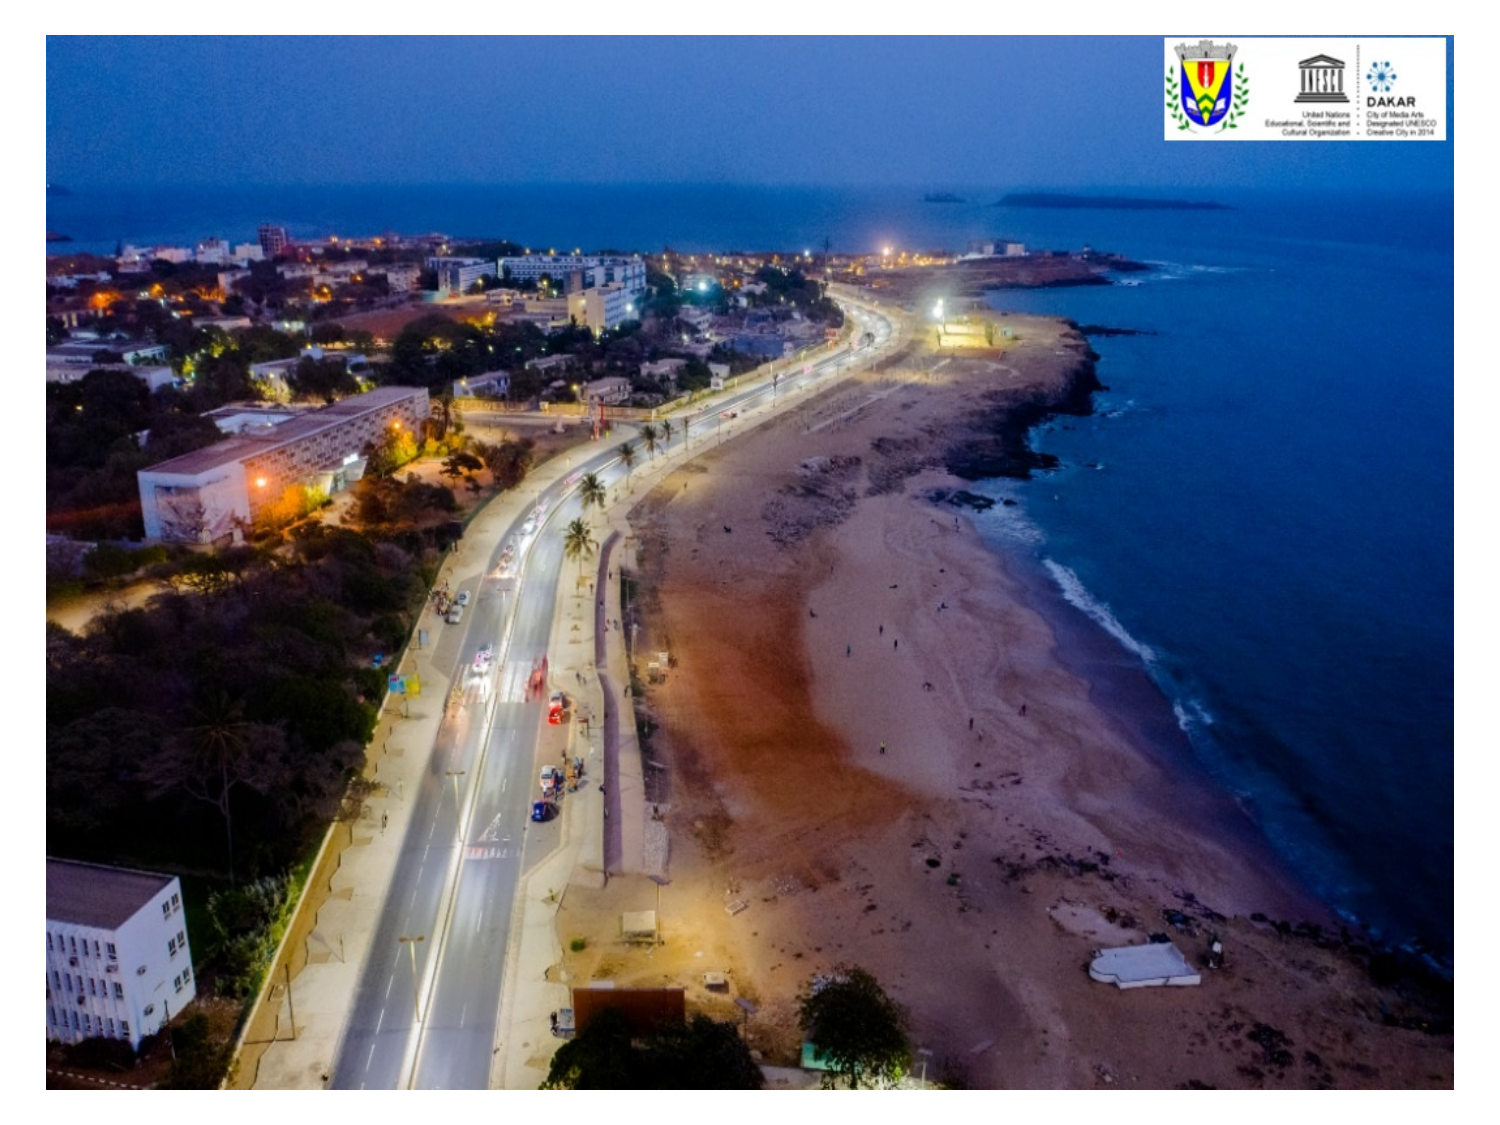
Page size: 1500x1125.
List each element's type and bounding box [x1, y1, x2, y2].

list [46, 34, 1454, 1091]
